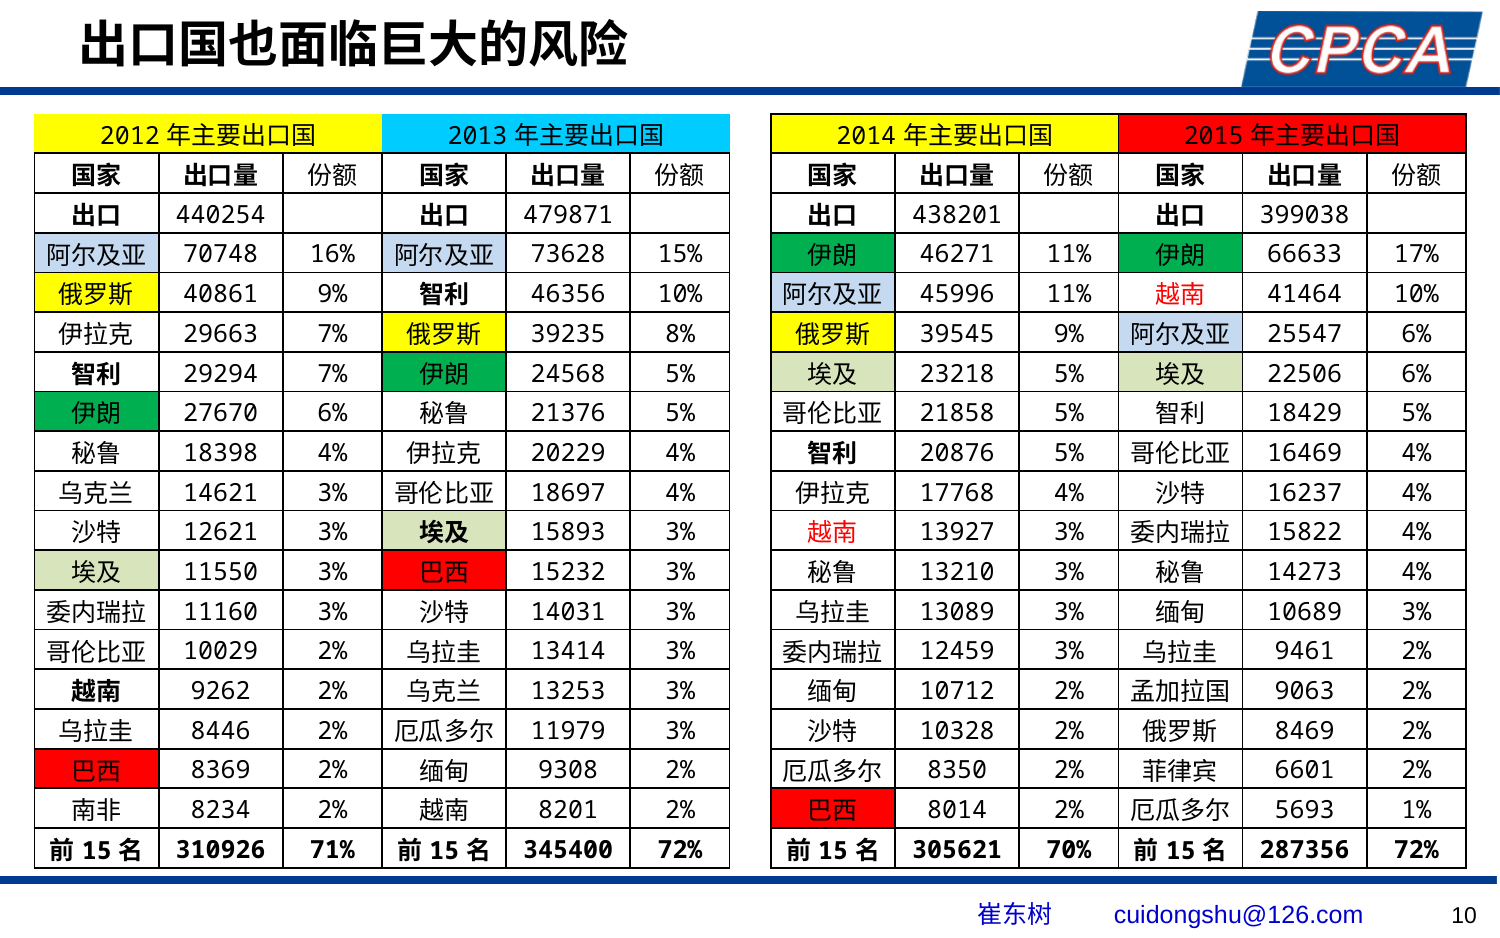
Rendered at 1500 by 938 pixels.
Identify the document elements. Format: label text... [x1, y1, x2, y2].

table_cell 智利 [35, 353, 158, 391]
table_cell 29663 [160, 313, 282, 351]
table_cell 巴西 [35, 750, 158, 787]
table_cell [730, 550, 770, 590]
table_cell 21376 [507, 392, 629, 430]
table_cell 2% [1020, 789, 1118, 827]
table_cell 345400 [507, 829, 629, 867]
table_cell 出口 [1119, 194, 1242, 232]
table_cell 2% [284, 789, 381, 827]
table_header 2012年主要出口国 [34, 114, 382, 152]
table_cell 17768 [896, 472, 1018, 510]
table_cell [730, 471, 770, 511]
table_cell 2% [1368, 710, 1465, 748]
table_cell [730, 193, 770, 233]
table_cell 2% [284, 710, 381, 748]
table_cell 3% [1020, 630, 1118, 668]
table_cell 出口 [772, 194, 894, 232]
table_cell 埃及 [1119, 353, 1242, 391]
table_cell 479871 [507, 194, 629, 232]
table_cell 14273 [1243, 551, 1366, 589]
table_cell 15822 [1243, 511, 1366, 549]
table_cell 7% [284, 353, 381, 391]
table_cell 13210 [896, 551, 1018, 589]
table_cell 阿尔及亚 [1119, 313, 1242, 351]
table_cell 8446 [160, 710, 282, 748]
table_header 2013年主要出口国 [382, 114, 730, 152]
table_cell 出口量 [160, 154, 282, 192]
table_cell 18398 [160, 432, 282, 470]
table_cell 哥伦比亚 [1119, 432, 1242, 470]
table_cell 10% [1368, 273, 1465, 311]
table_cell 45996 [896, 273, 1018, 311]
table_cell 秘鲁 [35, 432, 158, 470]
table_cell 2% [1368, 750, 1465, 787]
table_cell 2% [1368, 630, 1465, 668]
table_cell 11160 [160, 591, 282, 629]
table_cell 15232 [507, 551, 629, 589]
table_cell [730, 590, 770, 630]
table_cell 10029 [160, 630, 282, 668]
table_cell 智利 [772, 432, 894, 470]
table_cell 6601 [1243, 750, 1366, 787]
table_cell 8350 [896, 750, 1018, 787]
table_cell 11550 [160, 551, 282, 589]
table_cell 5% [1020, 432, 1118, 470]
table_cell 哥伦比亚 [772, 392, 894, 430]
table_cell 21858 [896, 392, 1018, 430]
table_cell 20876 [896, 432, 1018, 470]
table_cell 4% [1368, 511, 1465, 549]
table_header 2014年主要出口国 [772, 115, 1118, 152]
table_cell 4% [284, 432, 381, 470]
table_cell 72% [1368, 829, 1465, 867]
table_cell 16469 [1243, 432, 1366, 470]
table_cell 8234 [160, 789, 282, 827]
table_cell [1368, 194, 1465, 232]
table_cell 14621 [160, 472, 282, 510]
table_cell 秘鲁 [1119, 551, 1242, 589]
table_cell 39235 [507, 313, 629, 351]
table_cell 13927 [896, 511, 1018, 549]
table_cell 厄瓜多尔 [383, 710, 505, 748]
table_cell [730, 233, 770, 272]
table_cell 乌拉圭 [1119, 630, 1242, 668]
table_cell 18697 [507, 472, 629, 510]
table_cell 国家 [1119, 154, 1242, 192]
table_cell 2% [631, 750, 729, 787]
table_cell 哥伦比亚 [35, 630, 158, 668]
table_cell 3% [284, 551, 381, 589]
table_cell 前15名 [383, 829, 505, 867]
table_cell [730, 272, 770, 312]
table_cell 20229 [507, 432, 629, 470]
table_cell 秘鲁 [383, 392, 505, 430]
table_cell 27670 [160, 392, 282, 430]
table_cell 巴西 [772, 789, 894, 827]
table_cell 10689 [1243, 591, 1366, 629]
table_header 2015年主要出口国 [1119, 115, 1465, 152]
table_cell 5% [631, 392, 729, 430]
table_cell 46356 [507, 273, 629, 311]
table_cell 29294 [160, 353, 282, 391]
table_cell 俄罗斯 [35, 273, 158, 311]
table_cell 66633 [1243, 234, 1366, 272]
table_cell 乌克兰 [35, 472, 158, 510]
table_cell 俄罗斯 [1119, 710, 1242, 748]
table_cell 阿尔及亚 [383, 234, 505, 272]
table_cell 缅甸 [772, 670, 894, 708]
table_cell 智利 [1119, 392, 1242, 430]
table_cell 440254 [160, 194, 282, 232]
table_cell 24568 [507, 353, 629, 391]
table_cell 委内瑞拉 [772, 630, 894, 668]
table_cell 17% [1368, 234, 1465, 272]
table_cell 70748 [160, 234, 282, 272]
table_cell 46271 [896, 234, 1018, 272]
table_cell 4% [1368, 551, 1465, 589]
table_cell 5% [1020, 353, 1118, 391]
table_cell [284, 194, 381, 232]
table_cell 沙特 [772, 710, 894, 748]
table_cell 9262 [160, 670, 282, 708]
table_cell 4% [631, 472, 729, 510]
table_cell 4% [1368, 472, 1465, 510]
table_cell [730, 709, 770, 749]
table_cell 出口 [383, 194, 505, 232]
table_cell 438201 [896, 194, 1018, 232]
table_cell 3% [631, 670, 729, 708]
table_cell [730, 630, 770, 669]
table_cell [730, 669, 770, 709]
table_cell 2% [631, 789, 729, 827]
table_cell 73628 [507, 234, 629, 272]
slide_number 10 [1425, 890, 1492, 938]
table_cell 2% [284, 630, 381, 668]
table_cell 3% [631, 511, 729, 549]
table_cell 23218 [896, 353, 1018, 391]
table_cell 出口量 [507, 154, 629, 192]
table_cell 8469 [1243, 710, 1366, 748]
table_cell 巴西 [383, 551, 505, 589]
table_cell 41464 [1243, 273, 1366, 311]
table_cell 13253 [507, 670, 629, 708]
table_cell 399038 [1243, 194, 1366, 232]
table_cell 厄瓜多尔 [772, 750, 894, 787]
table_cell 8% [631, 313, 729, 351]
table_cell 5693 [1243, 789, 1366, 827]
table_cell [730, 352, 770, 391]
table_cell 份额 [631, 154, 729, 192]
table_cell 10712 [896, 670, 1018, 708]
table_cell 伊拉克 [383, 432, 505, 470]
table_cell 3% [1020, 551, 1118, 589]
table_cell 孟加拉国 [1119, 670, 1242, 708]
table_cell 70% [1020, 829, 1118, 867]
table_cell 3% [1020, 511, 1118, 549]
table_cell 9063 [1243, 670, 1366, 708]
table_cell 9461 [1243, 630, 1366, 668]
table_cell 阿尔及亚 [772, 273, 894, 311]
table_cell [730, 431, 770, 471]
table_cell 2% [284, 670, 381, 708]
table_cell 国家 [383, 154, 505, 192]
table_cell 缅甸 [383, 750, 505, 787]
table_cell 25547 [1243, 313, 1366, 351]
table_cell [730, 511, 770, 550]
table_cell 委内瑞拉 [35, 591, 158, 629]
table_cell [1020, 194, 1118, 232]
table_cell 伊朗 [772, 234, 894, 272]
table_cell 15893 [507, 511, 629, 549]
table_cell 俄罗斯 [383, 313, 505, 351]
table_cell 305621 [896, 829, 1018, 867]
table_cell 4% [1368, 432, 1465, 470]
table_cell 份额 [1020, 154, 1118, 192]
table_cell 伊朗 [35, 392, 158, 430]
table_cell [730, 749, 770, 788]
table_cell 3% [1020, 591, 1118, 629]
table_cell 2% [1020, 670, 1118, 708]
table_cell 沙特 [383, 591, 505, 629]
table_cell 71% [284, 829, 381, 867]
table_cell 72% [631, 829, 729, 867]
table_cell 39545 [896, 313, 1018, 351]
table_cell 3% [631, 630, 729, 668]
table_cell [730, 788, 770, 828]
table_header [730, 114, 770, 153]
table_cell 2% [1020, 710, 1118, 748]
table_cell 3% [284, 591, 381, 629]
table_cell 6% [284, 392, 381, 430]
table_cell [631, 194, 729, 232]
table_cell 5% [1368, 392, 1465, 430]
table_cell 秘鲁 [772, 551, 894, 589]
table_cell 哥伦比亚 [383, 472, 505, 510]
table_cell 11% [1020, 273, 1118, 311]
table_cell 3% [631, 591, 729, 629]
table_cell 伊拉克 [772, 472, 894, 510]
table_cell 乌拉圭 [383, 630, 505, 668]
table_cell 越南 [772, 511, 894, 549]
table_cell 8369 [160, 750, 282, 787]
table_cell 310926 [160, 829, 282, 867]
table_cell 2% [284, 750, 381, 787]
table_cell 阿尔及亚 [35, 234, 158, 272]
table_cell [730, 391, 770, 431]
table_cell 4% [631, 432, 729, 470]
table_cell 1% [1368, 789, 1465, 827]
picture [0, 11, 1500, 95]
table_cell 伊拉克 [35, 313, 158, 351]
table_cell [730, 312, 770, 352]
table_cell 沙特 [1119, 472, 1242, 510]
table_cell 11% [1020, 234, 1118, 272]
table_cell 智利 [383, 273, 505, 311]
table_cell 287356 [1243, 829, 1366, 867]
table_cell 15% [631, 234, 729, 272]
table_cell 出口 [35, 194, 158, 232]
table_cell 前15名 [35, 829, 158, 867]
table_cell 3% [631, 710, 729, 748]
table_cell 3% [284, 511, 381, 549]
table_cell 6% [1368, 353, 1465, 391]
table_cell 13089 [896, 591, 1018, 629]
table_cell 国家 [772, 154, 894, 192]
table_cell 12621 [160, 511, 282, 549]
table_cell 伊朗 [383, 353, 505, 391]
table_cell 埃及 [35, 551, 158, 589]
table_cell 委内瑞拉 [1119, 511, 1242, 549]
table_cell 越南 [383, 789, 505, 827]
table_cell 乌拉圭 [35, 710, 158, 748]
table_cell 乌克兰 [383, 670, 505, 708]
table_cell 2% [1020, 750, 1118, 787]
table_cell 出口量 [896, 154, 1018, 192]
table_cell 越南 [35, 670, 158, 708]
picture [0, 876, 1497, 884]
title 出口国也面临巨大的风险 [63, 9, 1211, 76]
table_cell 伊朗 [1119, 234, 1242, 272]
table_cell 菲律宾 [1119, 750, 1242, 787]
table_cell 前15名 [772, 829, 894, 867]
table_cell 9% [1020, 313, 1118, 351]
table_cell 40861 [160, 273, 282, 311]
table_cell 越南 [1119, 273, 1242, 311]
table_cell 沙特 [35, 511, 158, 549]
table_cell 出口量 [1243, 154, 1366, 192]
table_cell 前15名 [1119, 829, 1242, 867]
table_cell [730, 828, 770, 868]
table_cell 4% [1020, 472, 1118, 510]
table_cell 5% [631, 353, 729, 391]
table_cell 9% [284, 273, 381, 311]
table_cell 22506 [1243, 353, 1366, 391]
table_cell 10% [631, 273, 729, 311]
table_cell 8014 [896, 789, 1018, 827]
table_cell 18429 [1243, 392, 1366, 430]
table_cell 份额 [1368, 154, 1465, 192]
table_cell 3% [284, 472, 381, 510]
table_cell [730, 153, 770, 193]
table_cell 埃及 [772, 353, 894, 391]
table_cell 2% [1368, 670, 1465, 708]
table_cell 国家 [35, 154, 158, 192]
table_cell 份额 [284, 154, 381, 192]
table_cell 3% [1368, 591, 1465, 629]
table_cell 12459 [896, 630, 1018, 668]
table_cell 13414 [507, 630, 629, 668]
table_cell 14031 [507, 591, 629, 629]
table_cell 缅甸 [1119, 591, 1242, 629]
table_cell 6% [1368, 313, 1465, 351]
table_cell 9308 [507, 750, 629, 787]
table_cell 16% [284, 234, 381, 272]
table_cell 埃及 [383, 511, 505, 549]
table_cell 南非 [35, 789, 158, 827]
table_cell 乌拉圭 [772, 591, 894, 629]
table_cell 3% [631, 551, 729, 589]
table_cell 俄罗斯 [772, 313, 894, 351]
table_cell 11979 [507, 710, 629, 748]
table_cell 8201 [507, 789, 629, 827]
table_cell 16237 [1243, 472, 1366, 510]
table_cell 7% [284, 313, 381, 351]
table_cell 厄瓜多尔 [1119, 789, 1242, 827]
table_cell 5% [1020, 392, 1118, 430]
table_cell 10328 [896, 710, 1018, 748]
